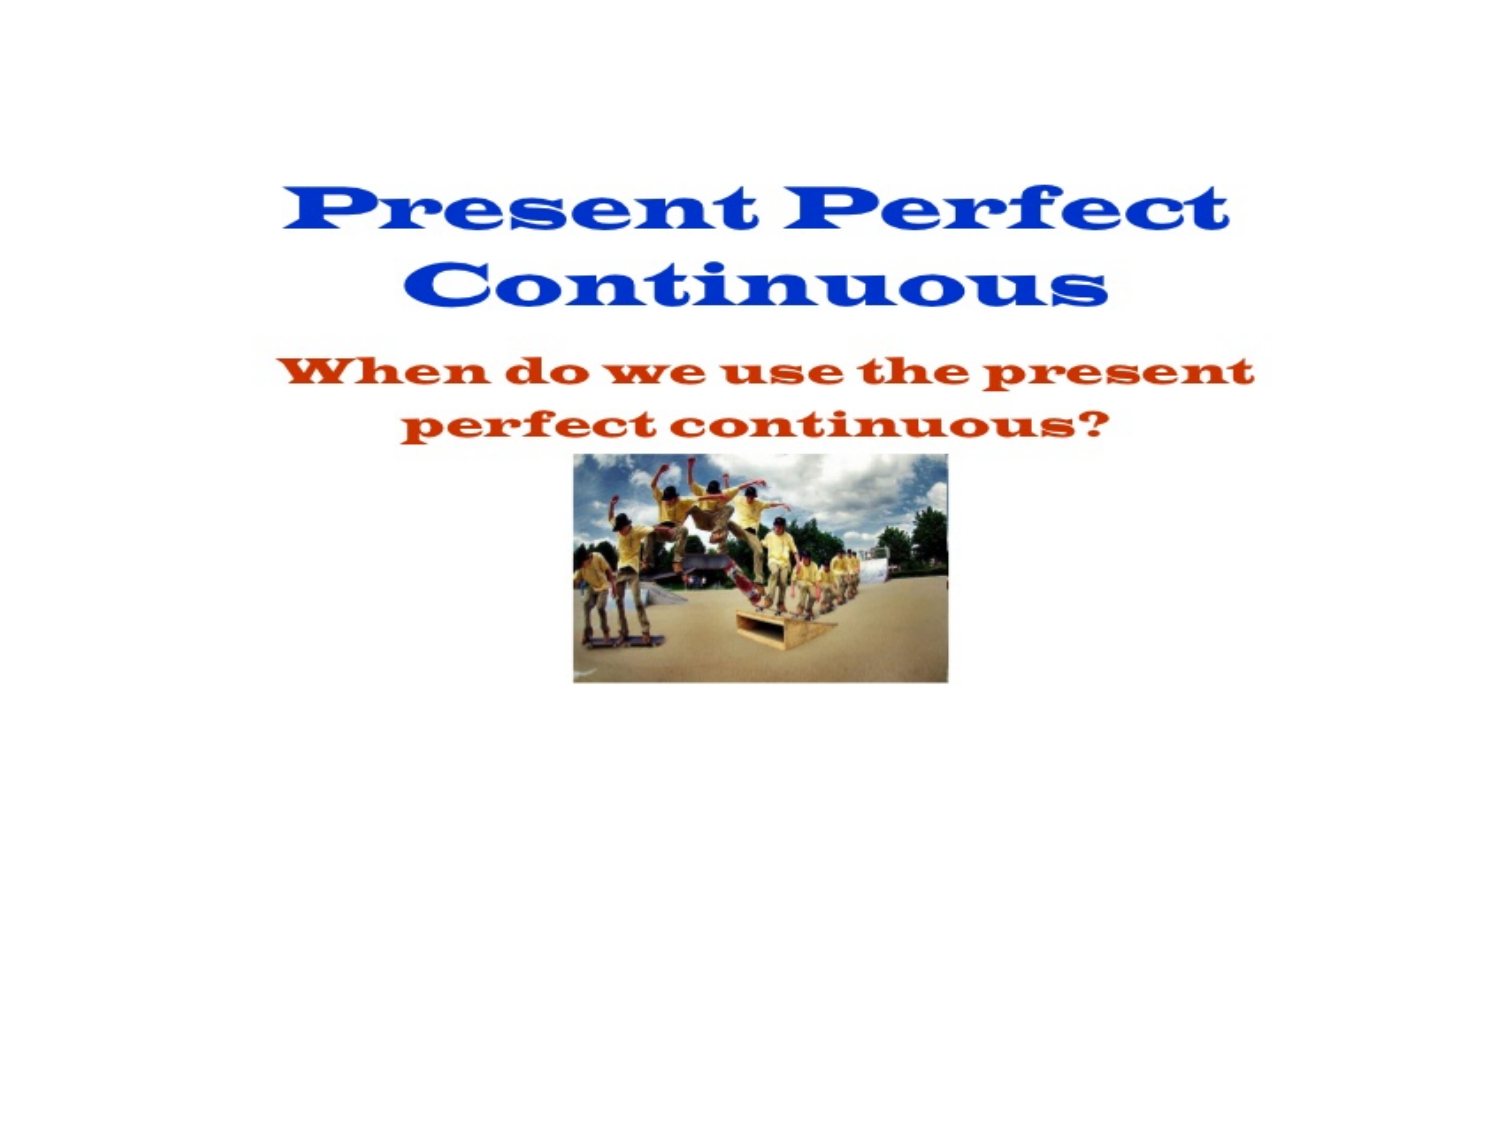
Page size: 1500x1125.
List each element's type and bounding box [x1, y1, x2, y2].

picture [112, 135, 1401, 990]
